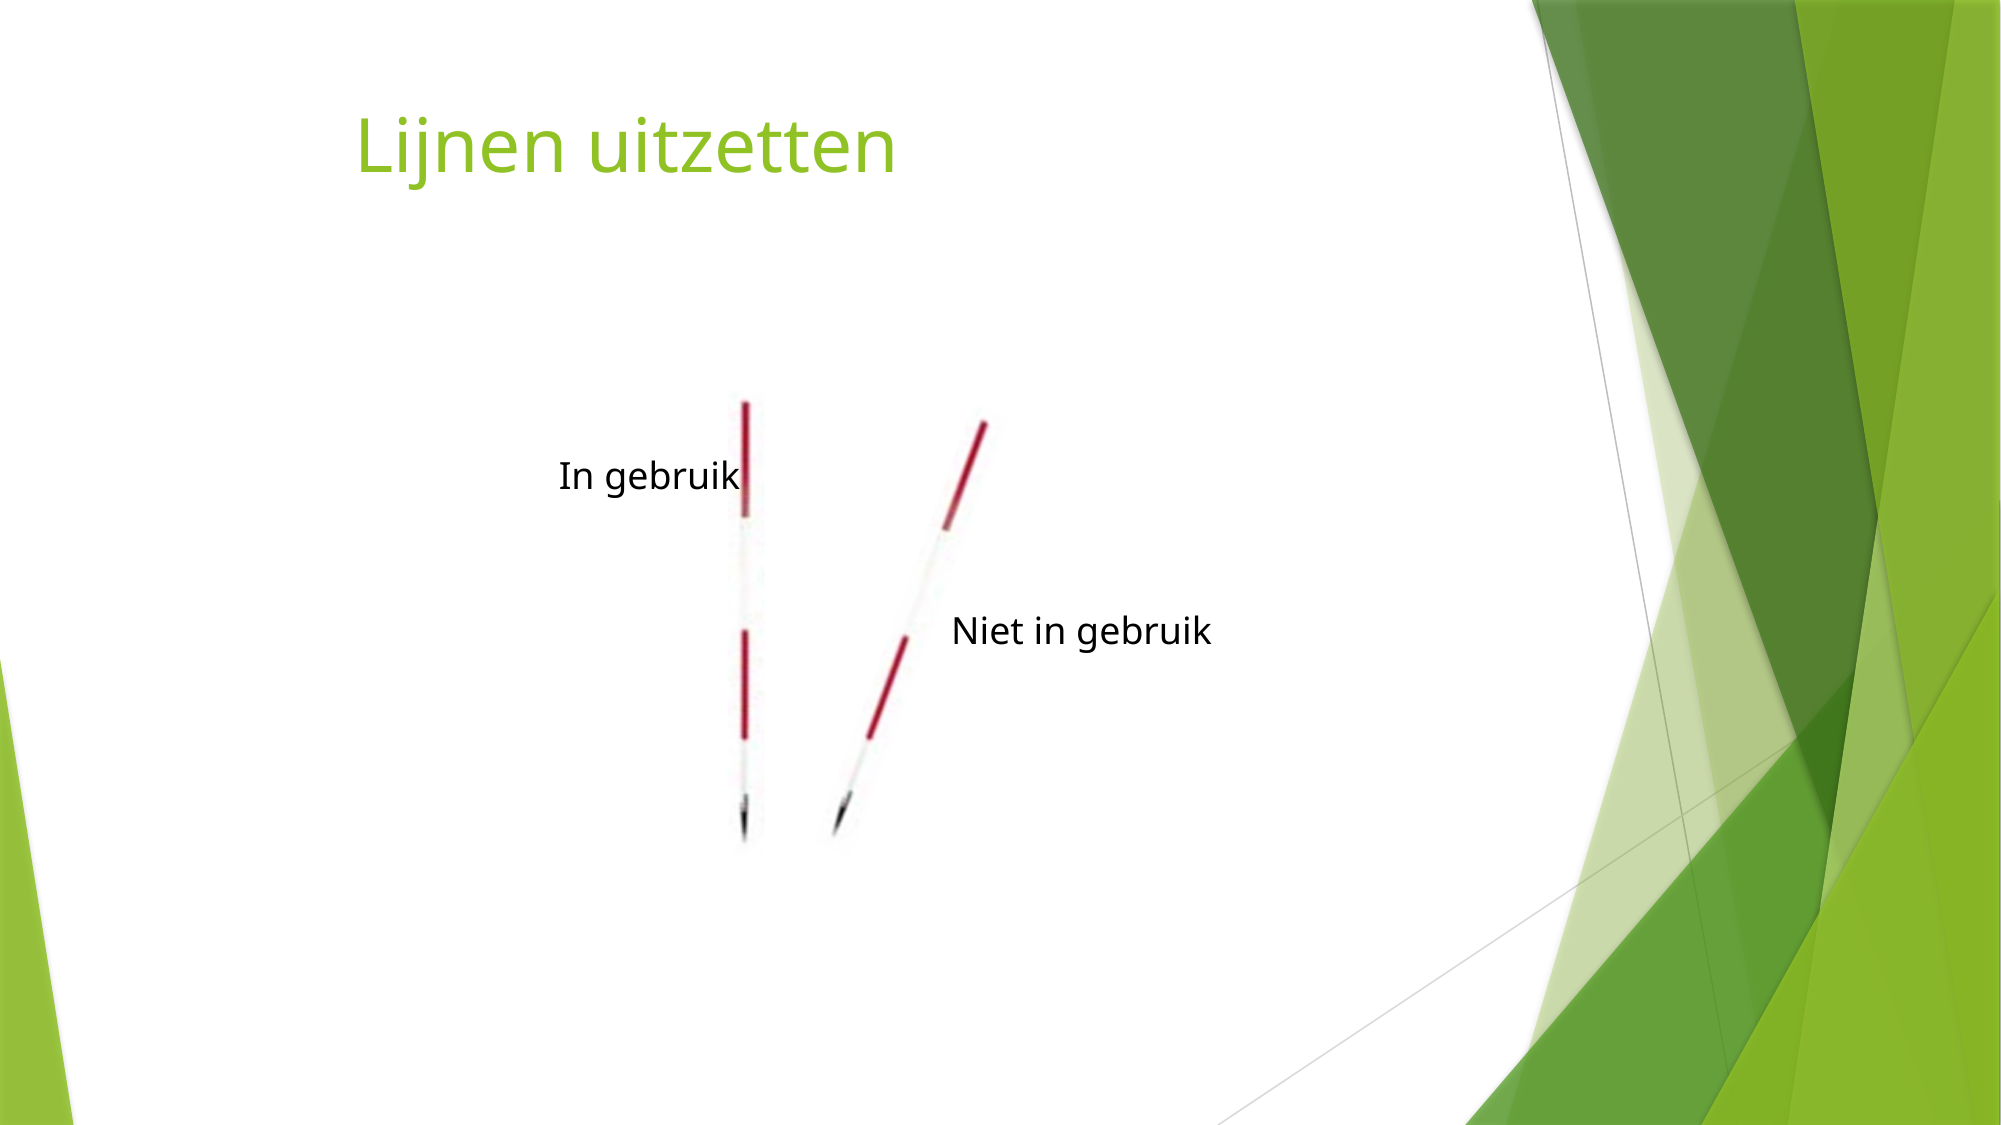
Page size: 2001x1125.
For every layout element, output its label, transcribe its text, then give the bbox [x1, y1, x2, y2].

picture [815, 396, 1008, 864]
text_box Niet in gebruik [936, 599, 1227, 660]
text_box Lijnen uitzetten [340, 89, 915, 195]
text_box In gebruik [544, 444, 723, 505]
picture [727, 389, 768, 857]
